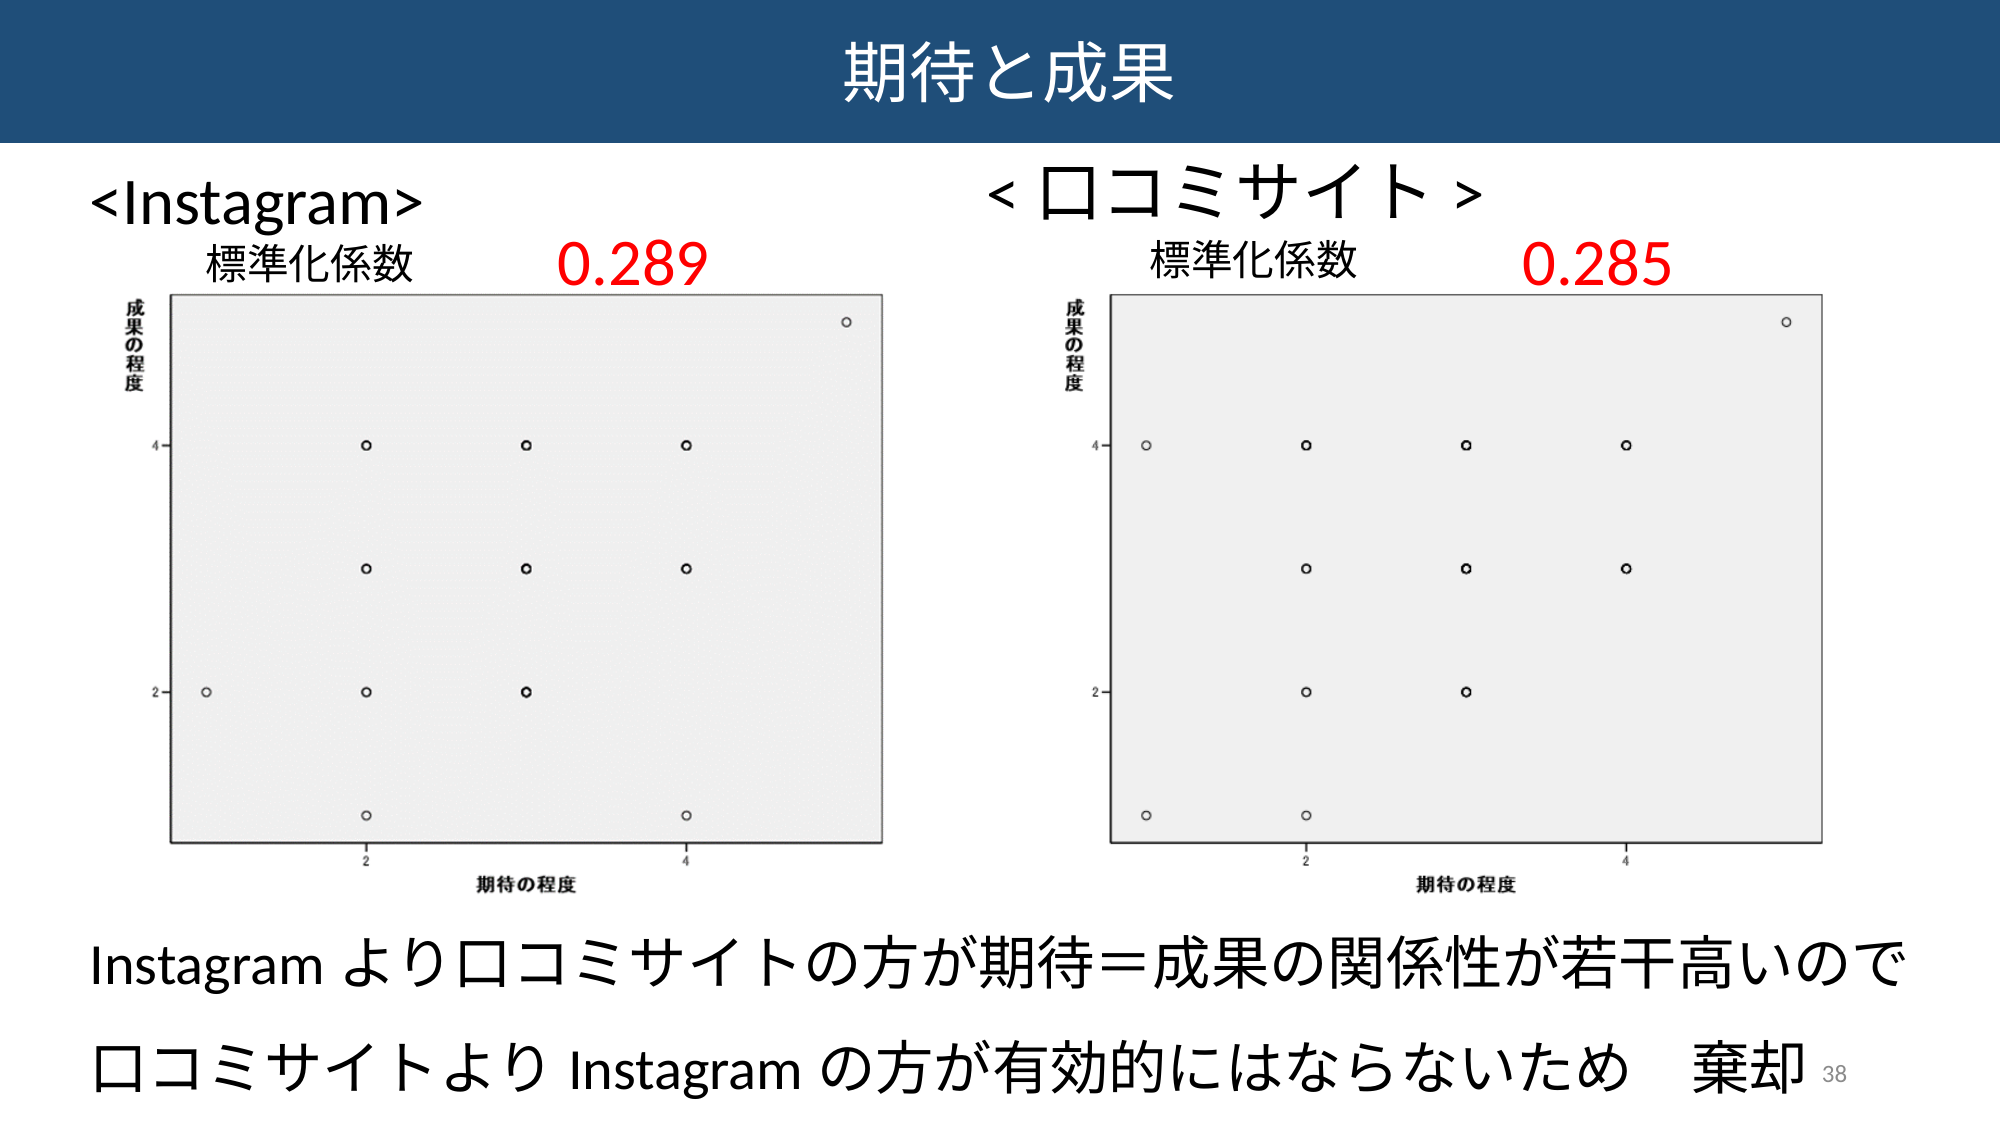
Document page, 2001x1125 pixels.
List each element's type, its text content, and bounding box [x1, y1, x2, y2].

picture [105, 279, 898, 914]
text_box 標準化係数 [1134, 226, 1535, 279]
text_box 0.285 [1507, 211, 1689, 279]
text_box <口コミサイト> [971, 143, 1500, 238]
text_box <Instagram> [74, 150, 441, 245]
text_box Instagramより口コミサイトの方が期待＝成果の関係性が若干高いので 口コミサイトよりInstagramの方が有効的にはならないため 棄却 [74, 883, 1926, 1109]
picture [1045, 279, 1839, 914]
text_box 0.289 [543, 211, 725, 279]
picture [0, 0, 2000, 143]
text_box 標準化係数 [190, 230, 591, 279]
